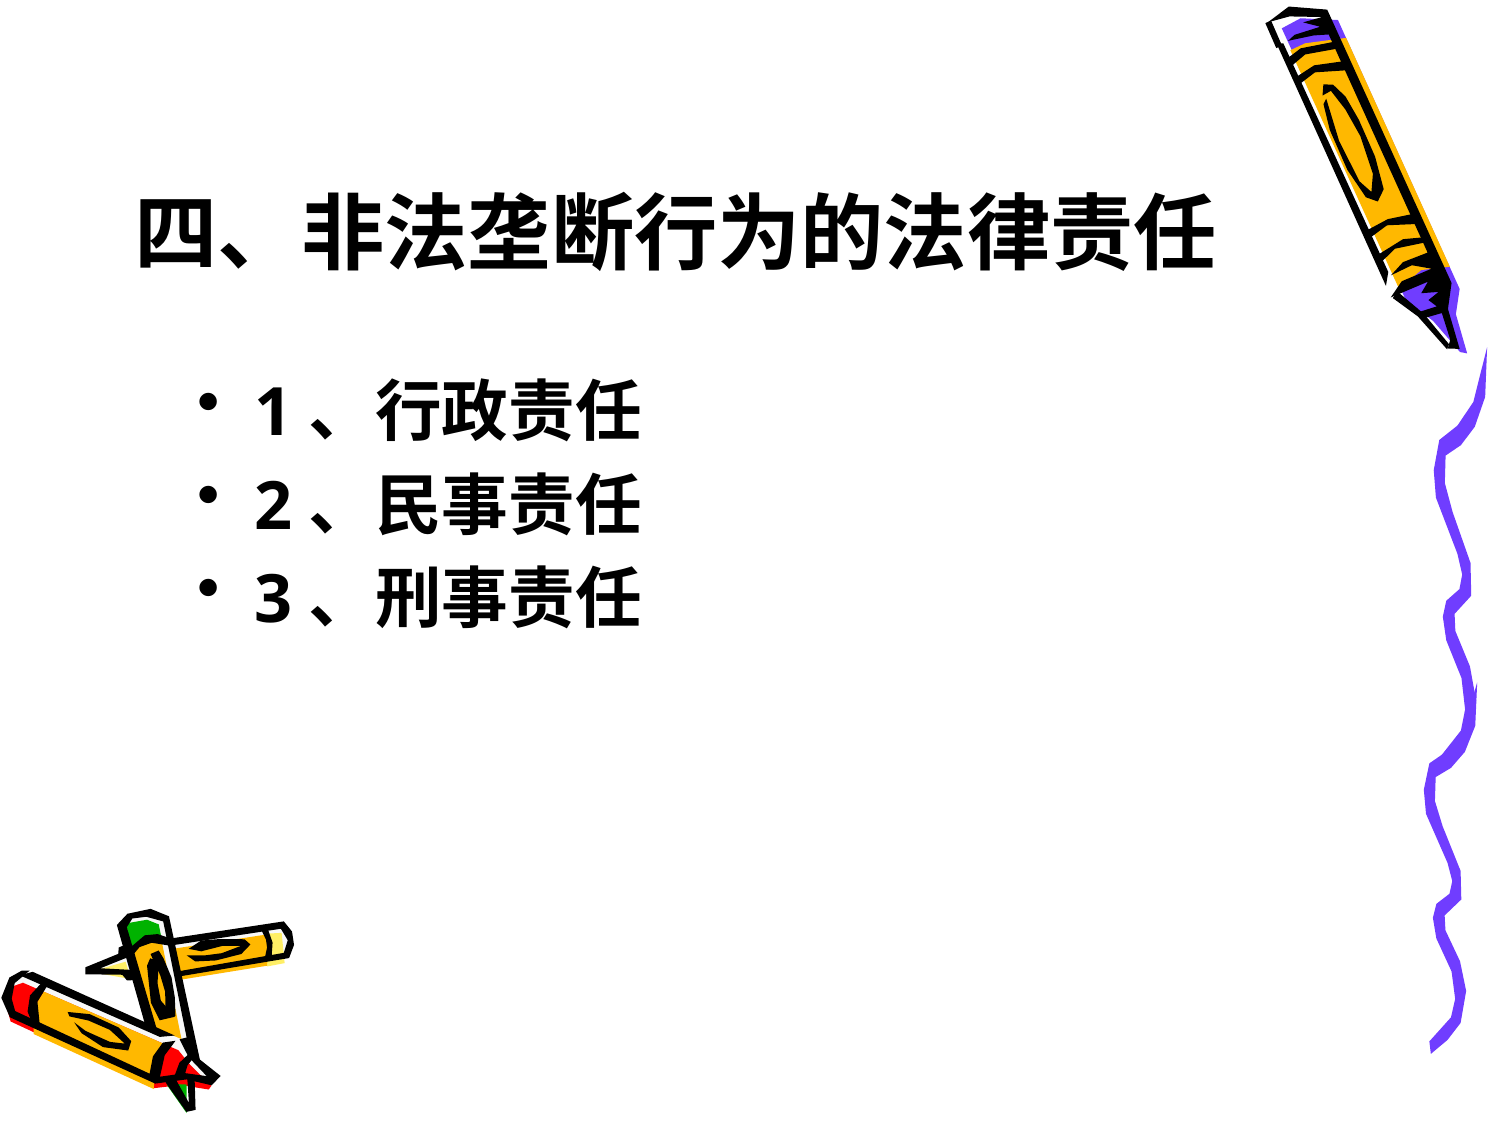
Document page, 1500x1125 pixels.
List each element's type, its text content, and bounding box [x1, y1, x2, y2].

title 四、非法垄断行为的法律责任 [112, 24, 1240, 288]
list 1、行政责任 2、民事责任 3、刑事责任 [182, 361, 1376, 901]
